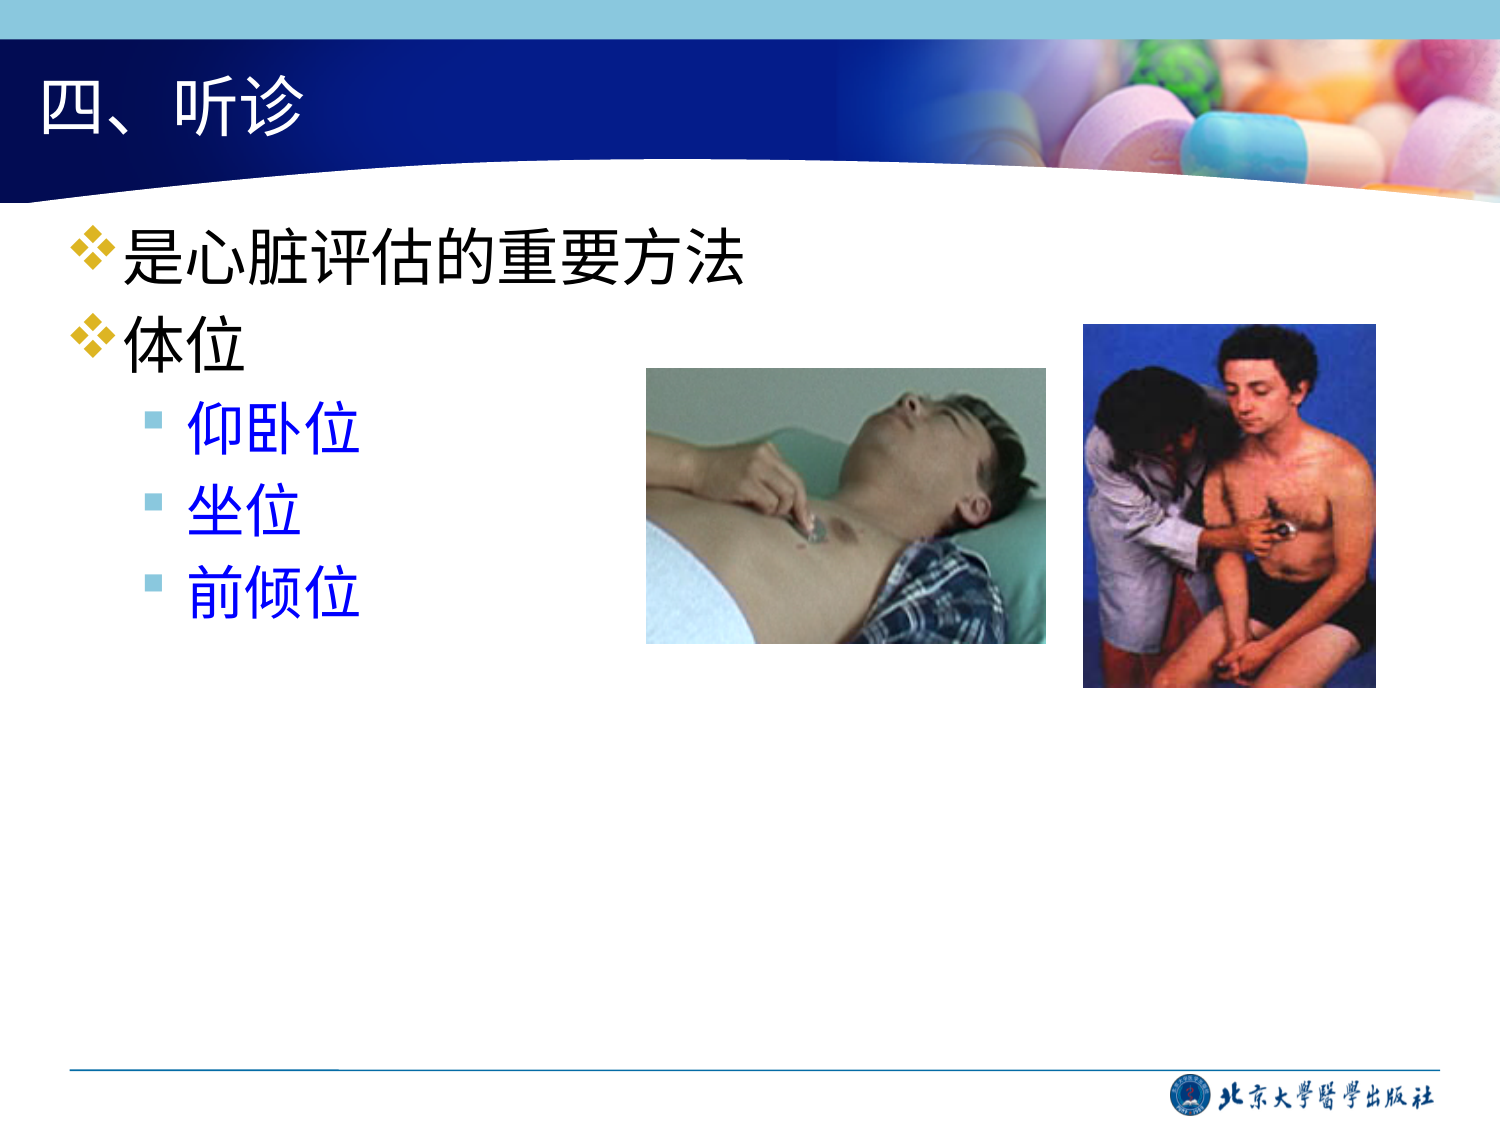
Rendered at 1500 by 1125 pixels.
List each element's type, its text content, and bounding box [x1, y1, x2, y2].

title 四、听诊 [23, 58, 1349, 152]
picture [0, 40, 1500, 203]
picture [1083, 324, 1377, 688]
picture [1170, 1074, 1436, 1118]
list 是心脏评估的重要方法 体位 仰卧位 坐位 前倾位 [49, 210, 1463, 1026]
picture [646, 368, 1046, 645]
